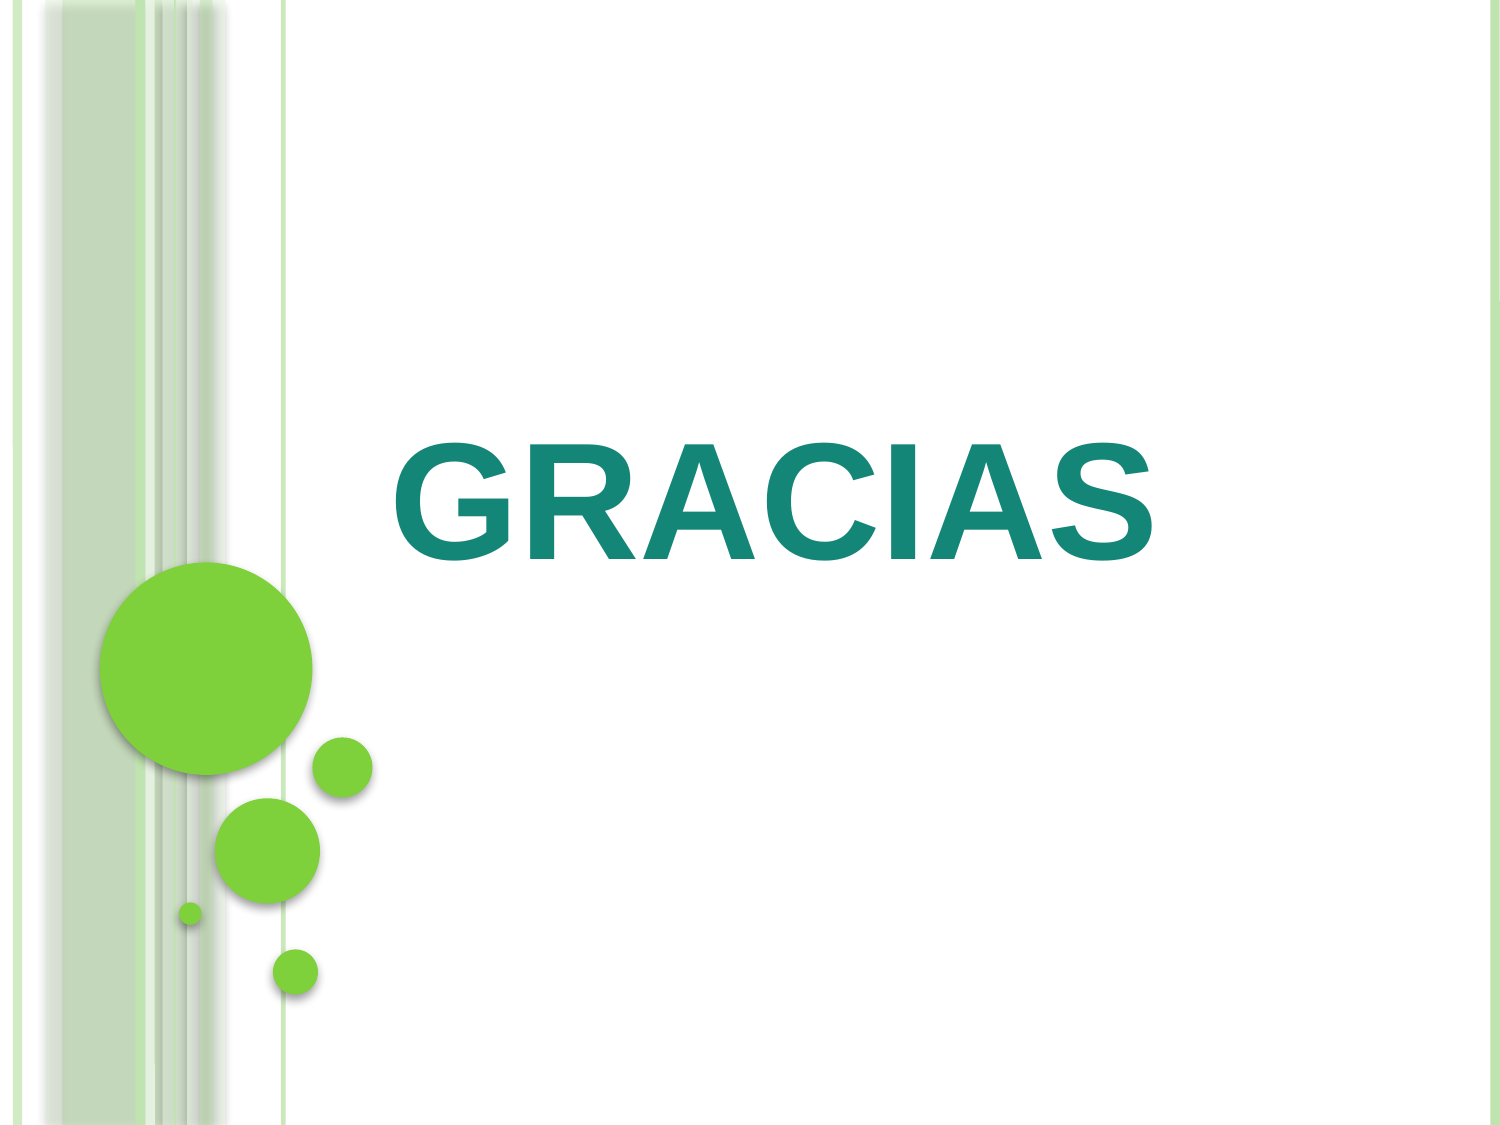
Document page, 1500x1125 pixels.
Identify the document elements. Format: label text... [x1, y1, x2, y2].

subtitle GRACIAS [375, 385, 1388, 1046]
